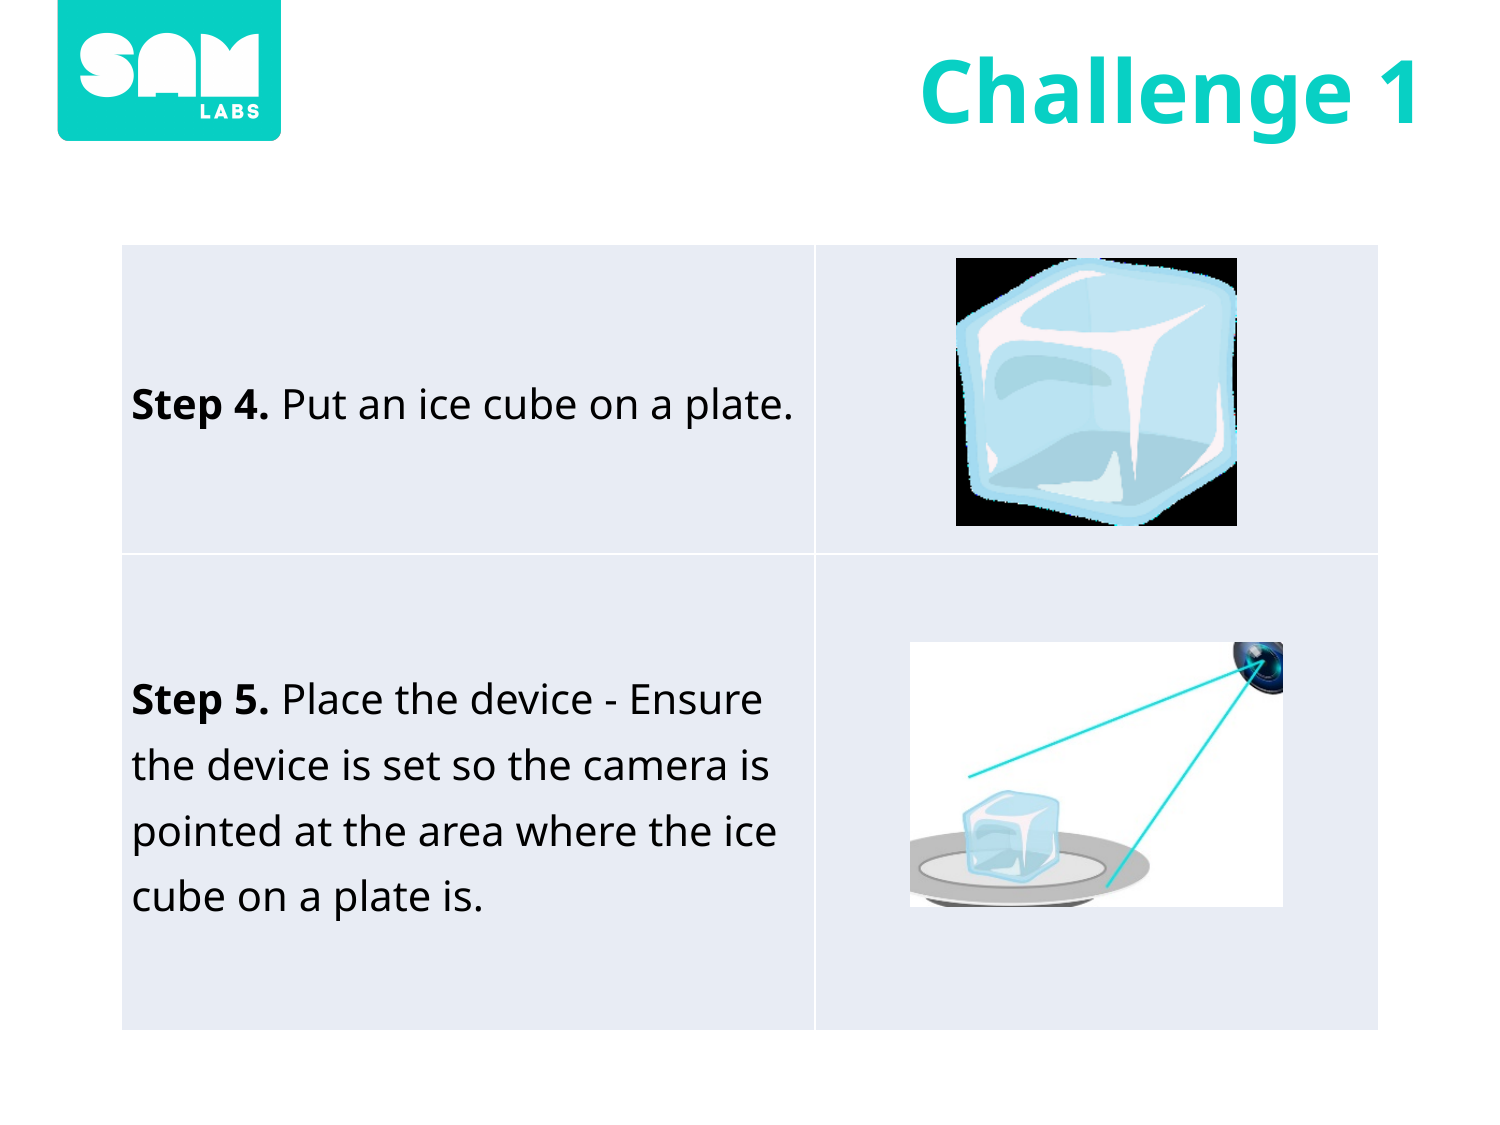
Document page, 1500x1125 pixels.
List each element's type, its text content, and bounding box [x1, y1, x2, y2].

picture [956, 258, 1238, 527]
table_header Step 4. Put an ice cube on a plate. [122, 245, 814, 553]
table_header [816, 245, 1378, 553]
text_box Challenge 1 [286, 39, 1427, 142]
picture [910, 642, 1283, 907]
table_cell [816, 555, 1378, 1030]
picture [0, 0, 281, 142]
table_cell Step 5. Place the device - Ensure the device is set so the camera is pointed at the area where the ice cube on a plate is. [122, 555, 814, 1030]
